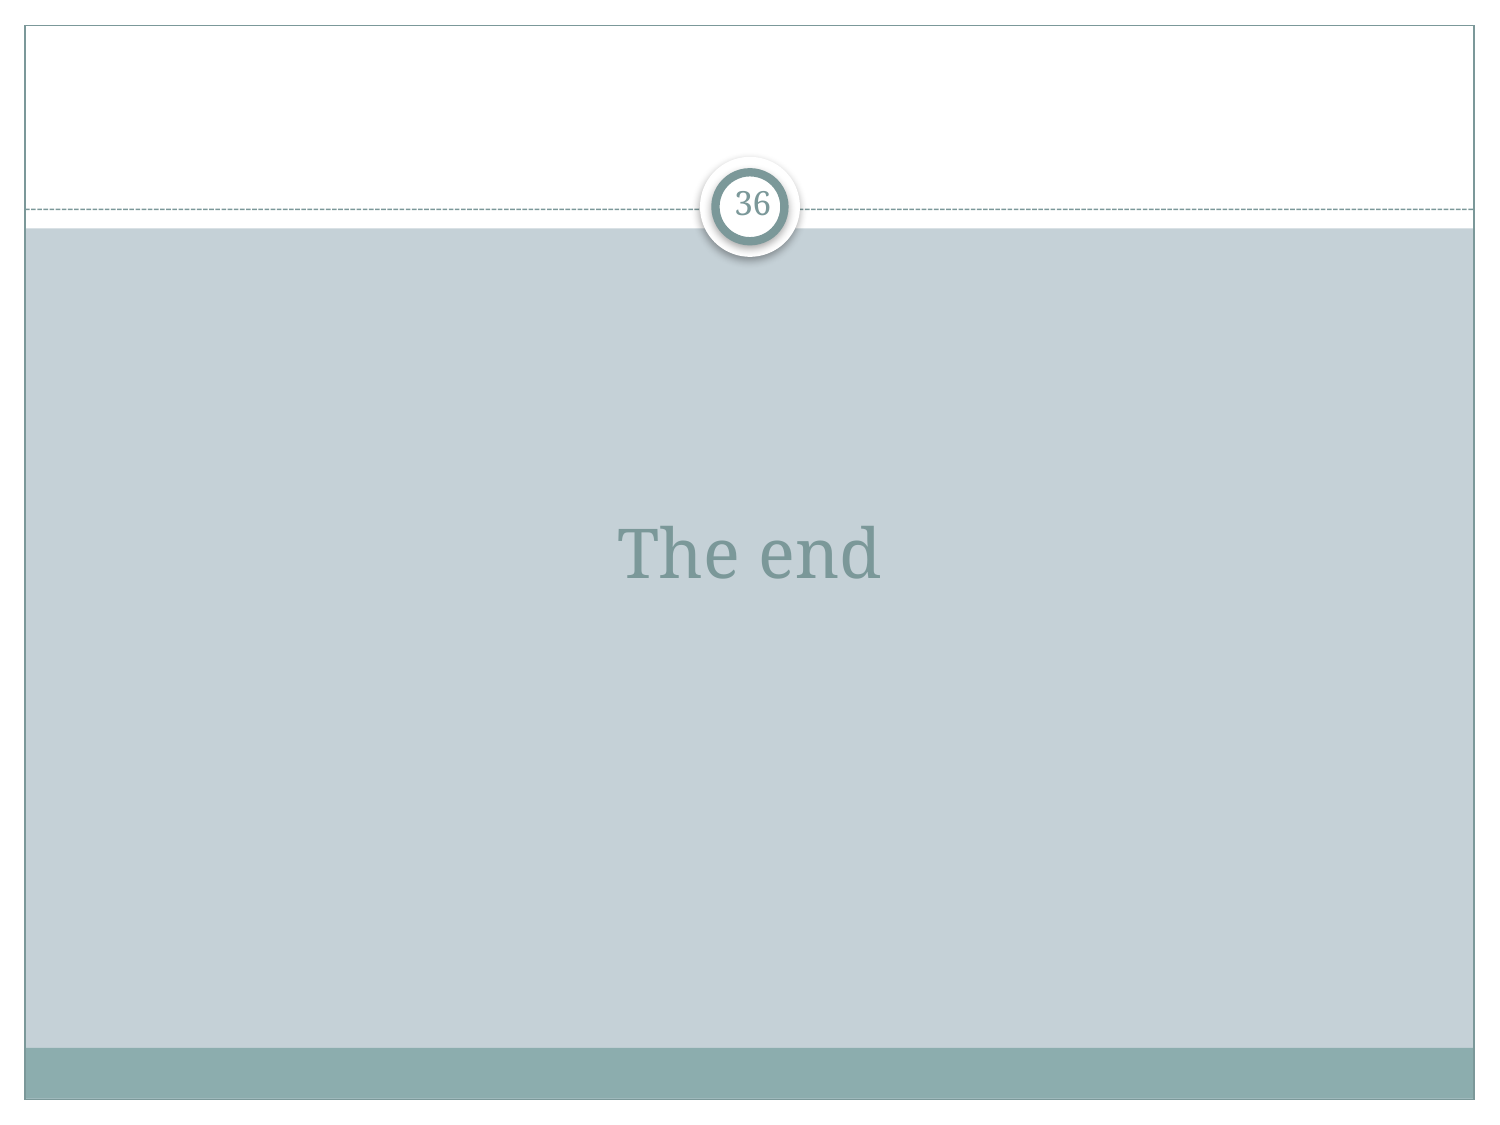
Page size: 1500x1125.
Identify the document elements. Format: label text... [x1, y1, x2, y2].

slide_number 36 [715, 168, 791, 241]
title The end [75, 412, 1425, 600]
